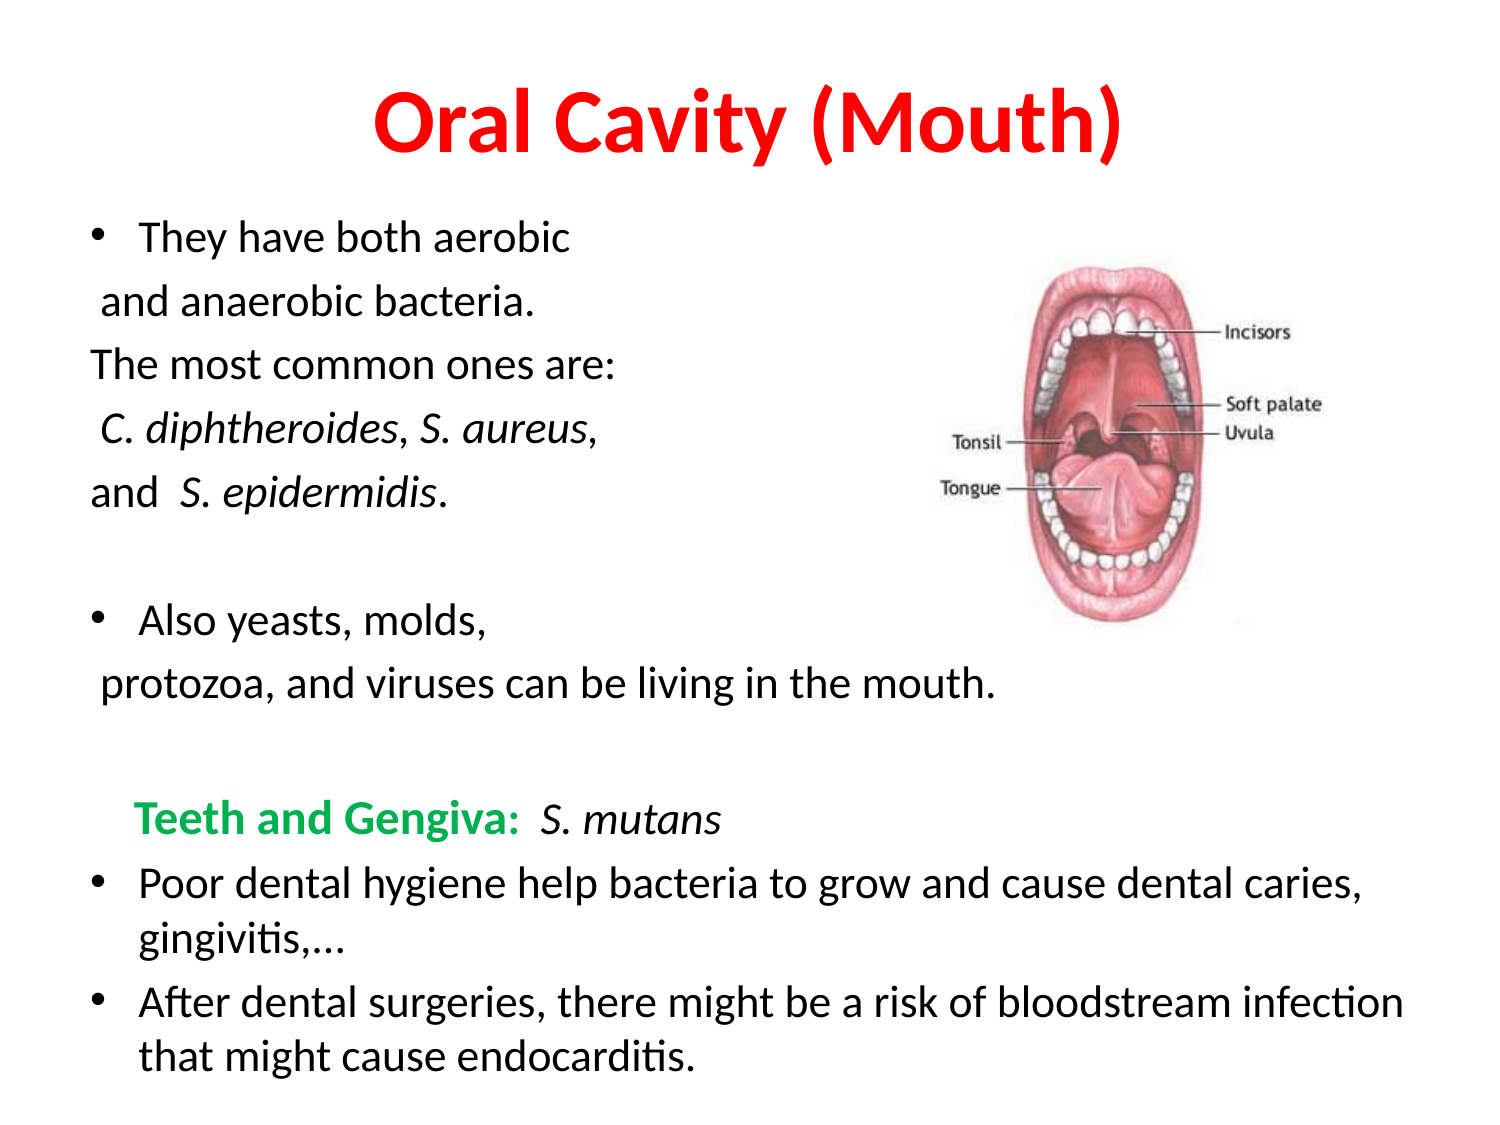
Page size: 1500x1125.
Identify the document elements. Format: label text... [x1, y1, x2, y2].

list They have both aerobic and anaerobic bacteria. The most common ones are: C. diphtheroides, S. aureus, and S. epidermidis. Also yeasts, molds, protozoa, and viruses can be living in the mouth. Teeth and Gengiva: S. mutans Poor dental hygiene help bacteria to grow and cause dental caries, gingivitis,... After dental surgeries, there might be a risk of bloodstream infection that might cause endocarditis. [75, 199, 1425, 1094]
picture [926, 255, 1334, 629]
title Oral Cavity (Mouth) [75, 45, 1425, 188]
